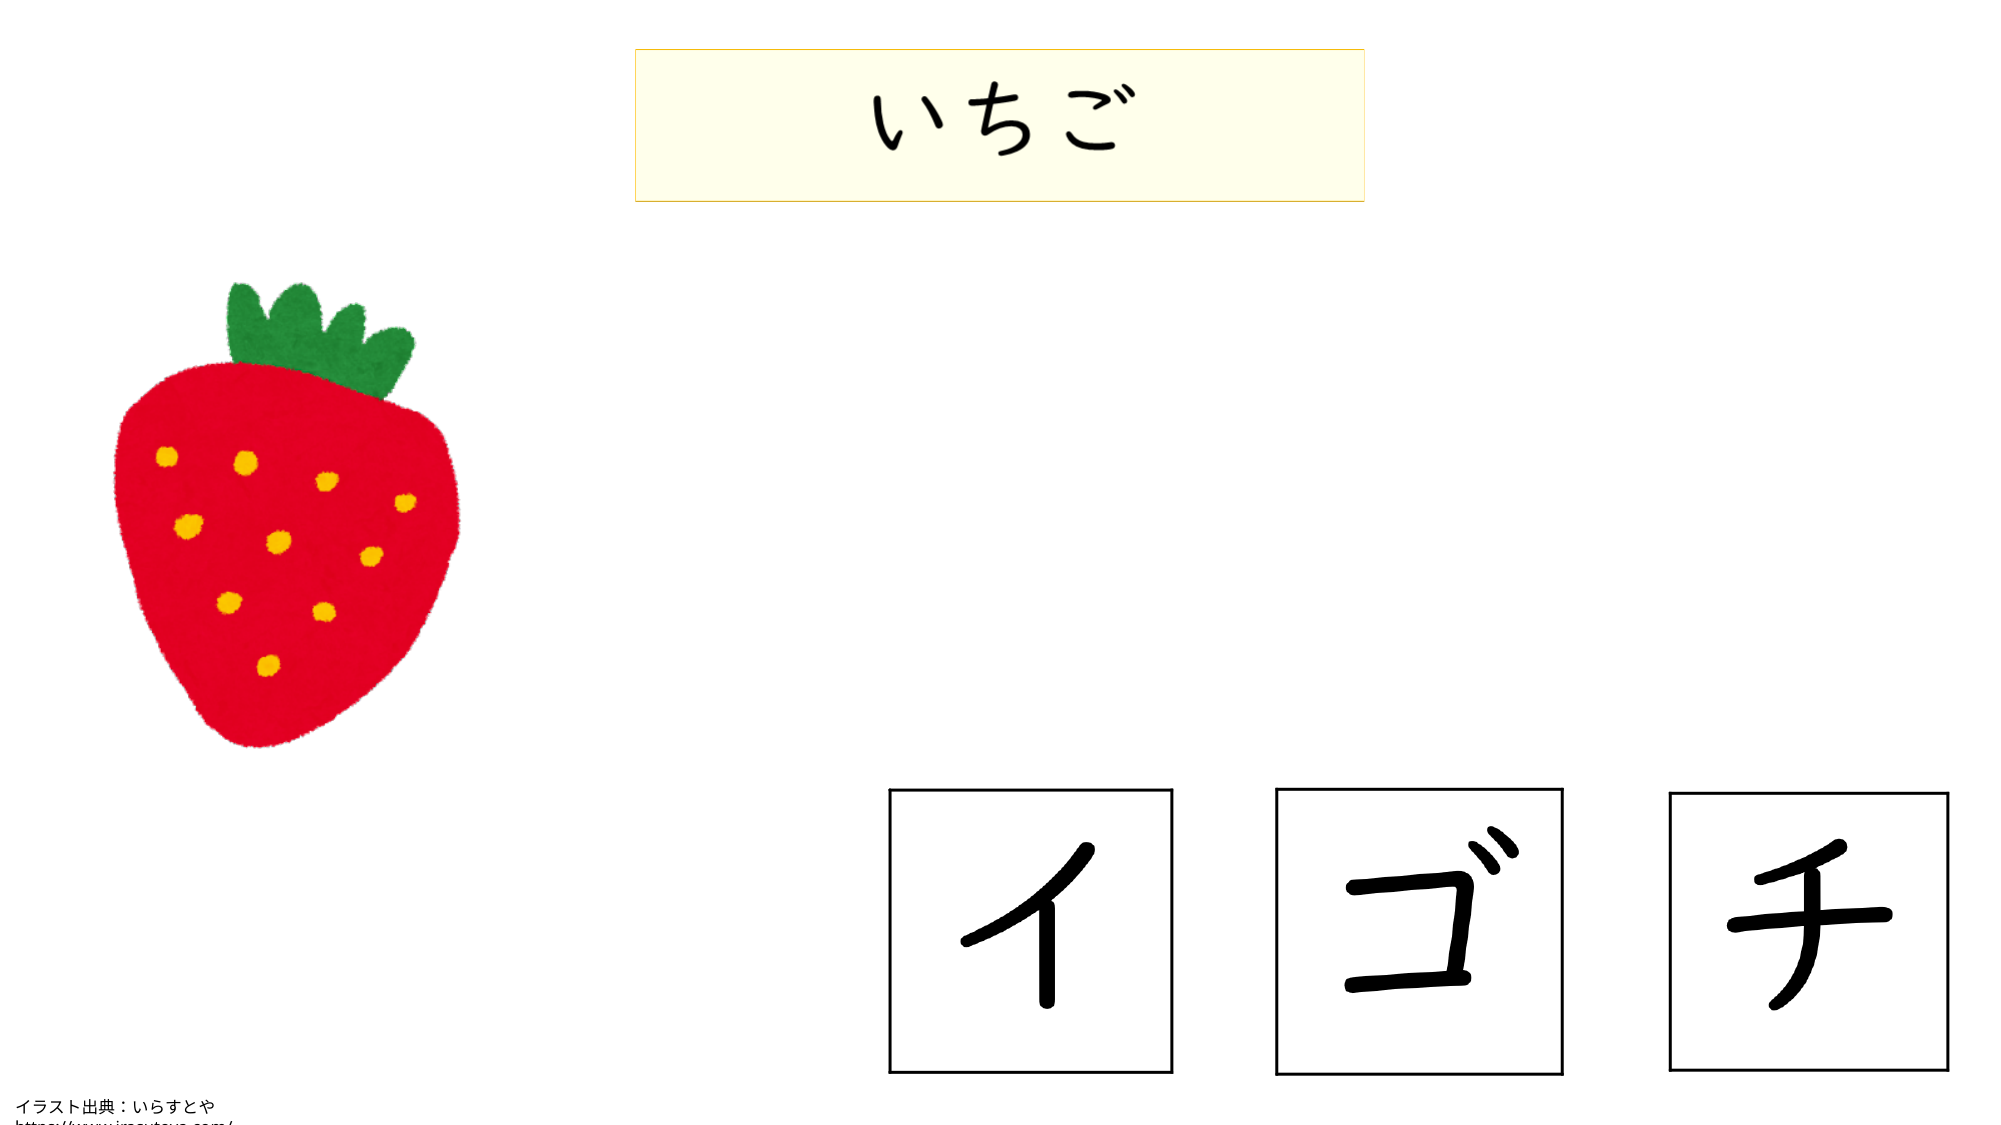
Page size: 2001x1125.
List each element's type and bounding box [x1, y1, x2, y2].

picture [884, 784, 1177, 1077]
picture [1272, 784, 1568, 1078]
picture [635, 42, 1365, 211]
list [97, 260, 483, 761]
picture [1663, 786, 1955, 1073]
